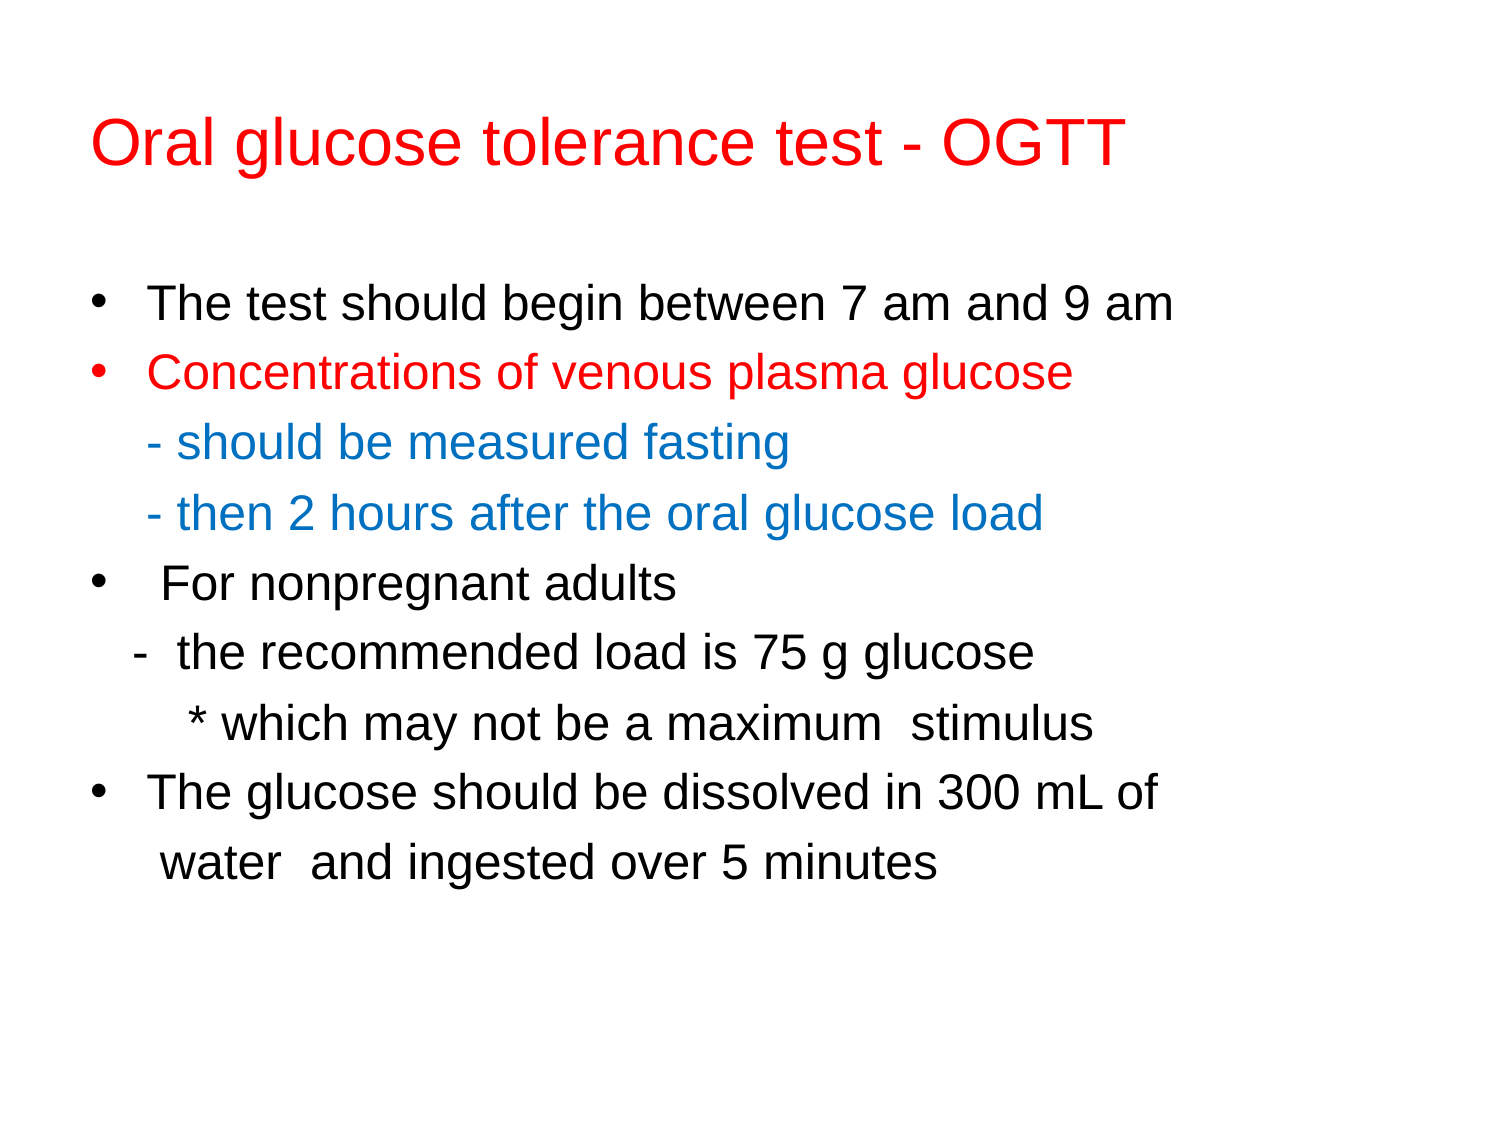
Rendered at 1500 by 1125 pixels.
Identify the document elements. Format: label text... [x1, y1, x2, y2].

title Oral glucose tolerance test - OGTT [75, 45, 1425, 233]
list The test should begin between 7 am and 9 am Concentrations of venous plasma glucose - should be measured fasting - then 2 hours after the oral glucose load For nonpregnant adults - the recommended load is 75 g glucose * which may not be a maximum stimulus The glucose should be dissolved in 300 mL of water and ingested over 5 minutes [75, 262, 1425, 1005]
